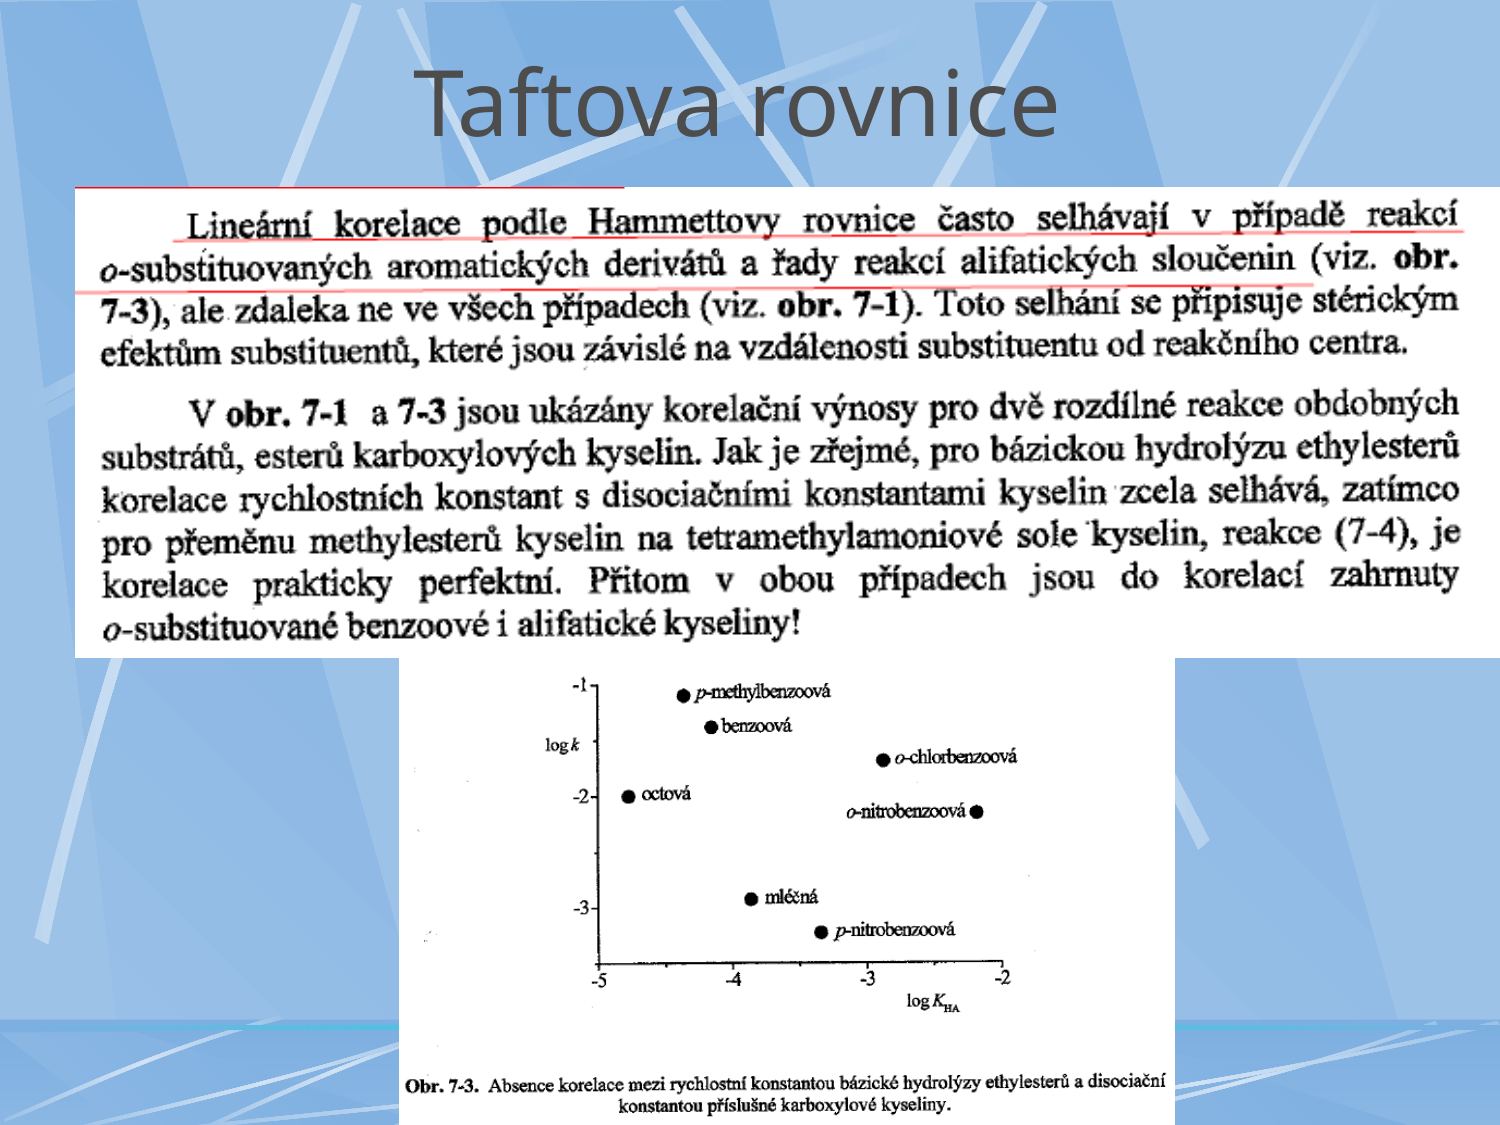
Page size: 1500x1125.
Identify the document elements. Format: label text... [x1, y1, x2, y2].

title Taftova rovnice [99, 37, 1375, 163]
picture [74, 187, 1500, 1125]
